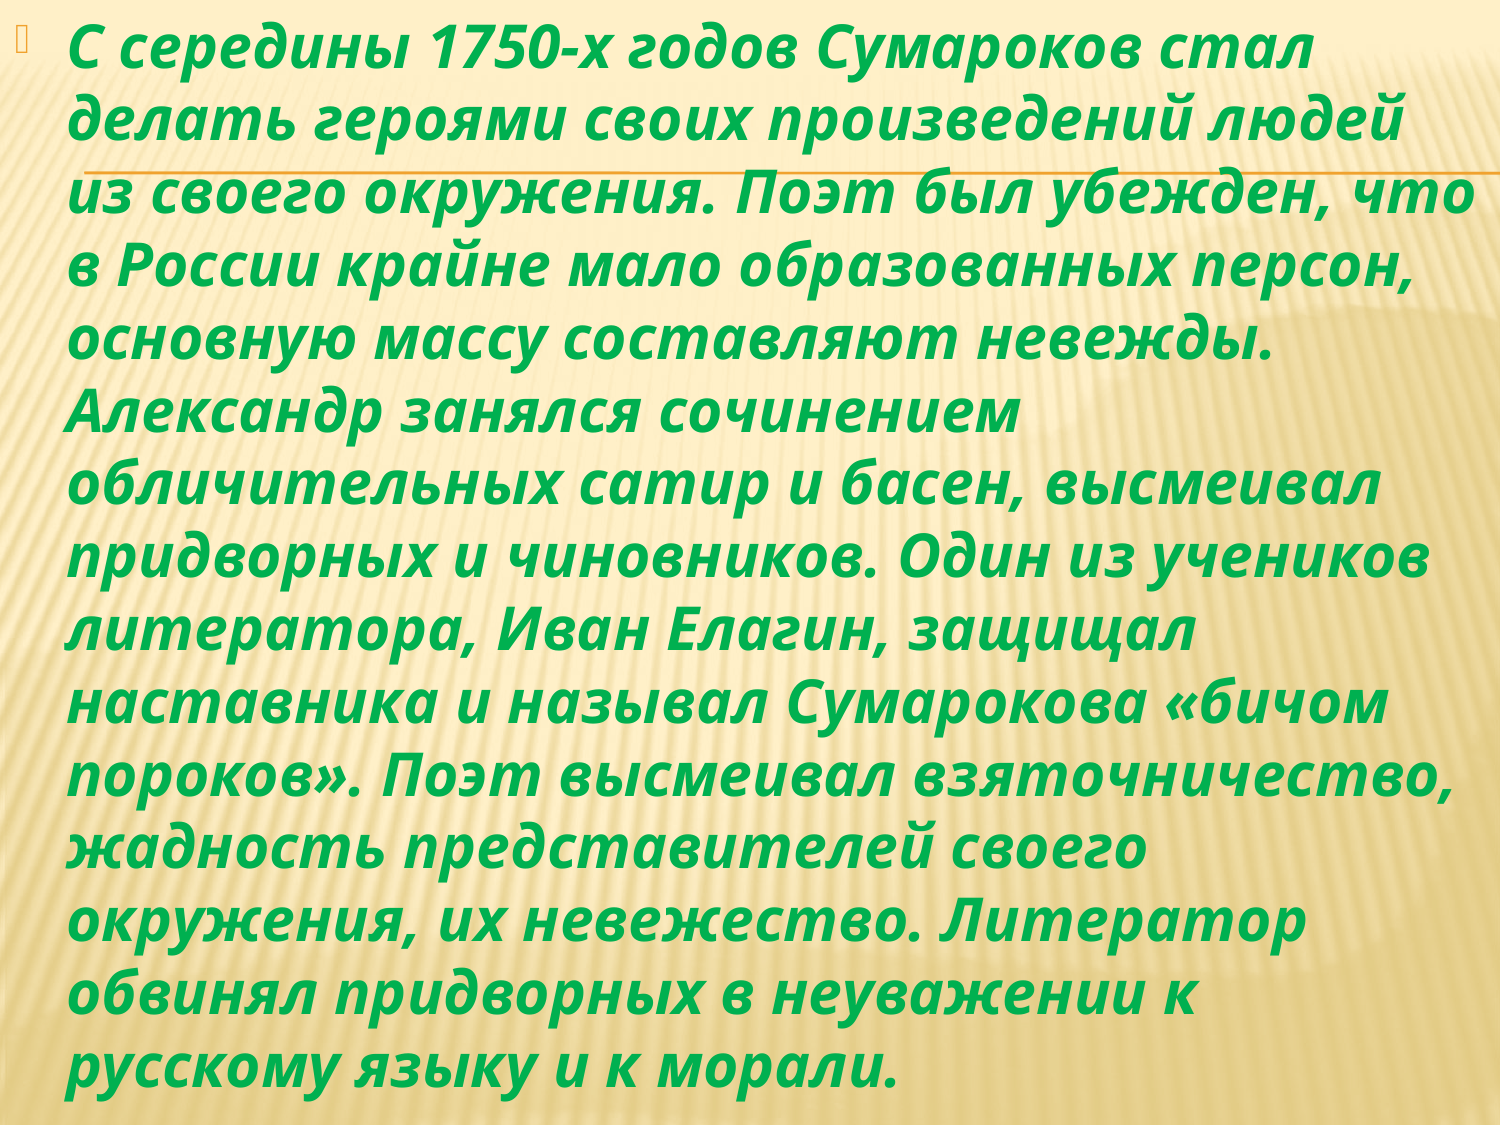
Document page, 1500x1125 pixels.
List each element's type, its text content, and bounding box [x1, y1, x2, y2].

list С середины 1750-х годов Сумароков стал делать героями своих произведений людей из своего окружения. Поэт был убежден, что в России крайне мало образованных персон, основную массу составляют невежды. Александр занялся сочинением обличительных сатир и басен, высмеивал придворных и чиновников. Один из учеников литератора, Иван Елагин, защищал наставника и называл Сумарокова «бичом пороков». Поэт высмеивал взяточничество, жадность представителей своего окружения, их невежество. Литератор обвинял придворных в неуважении к русскому языку и к морали. [0, 0, 1500, 1125]
